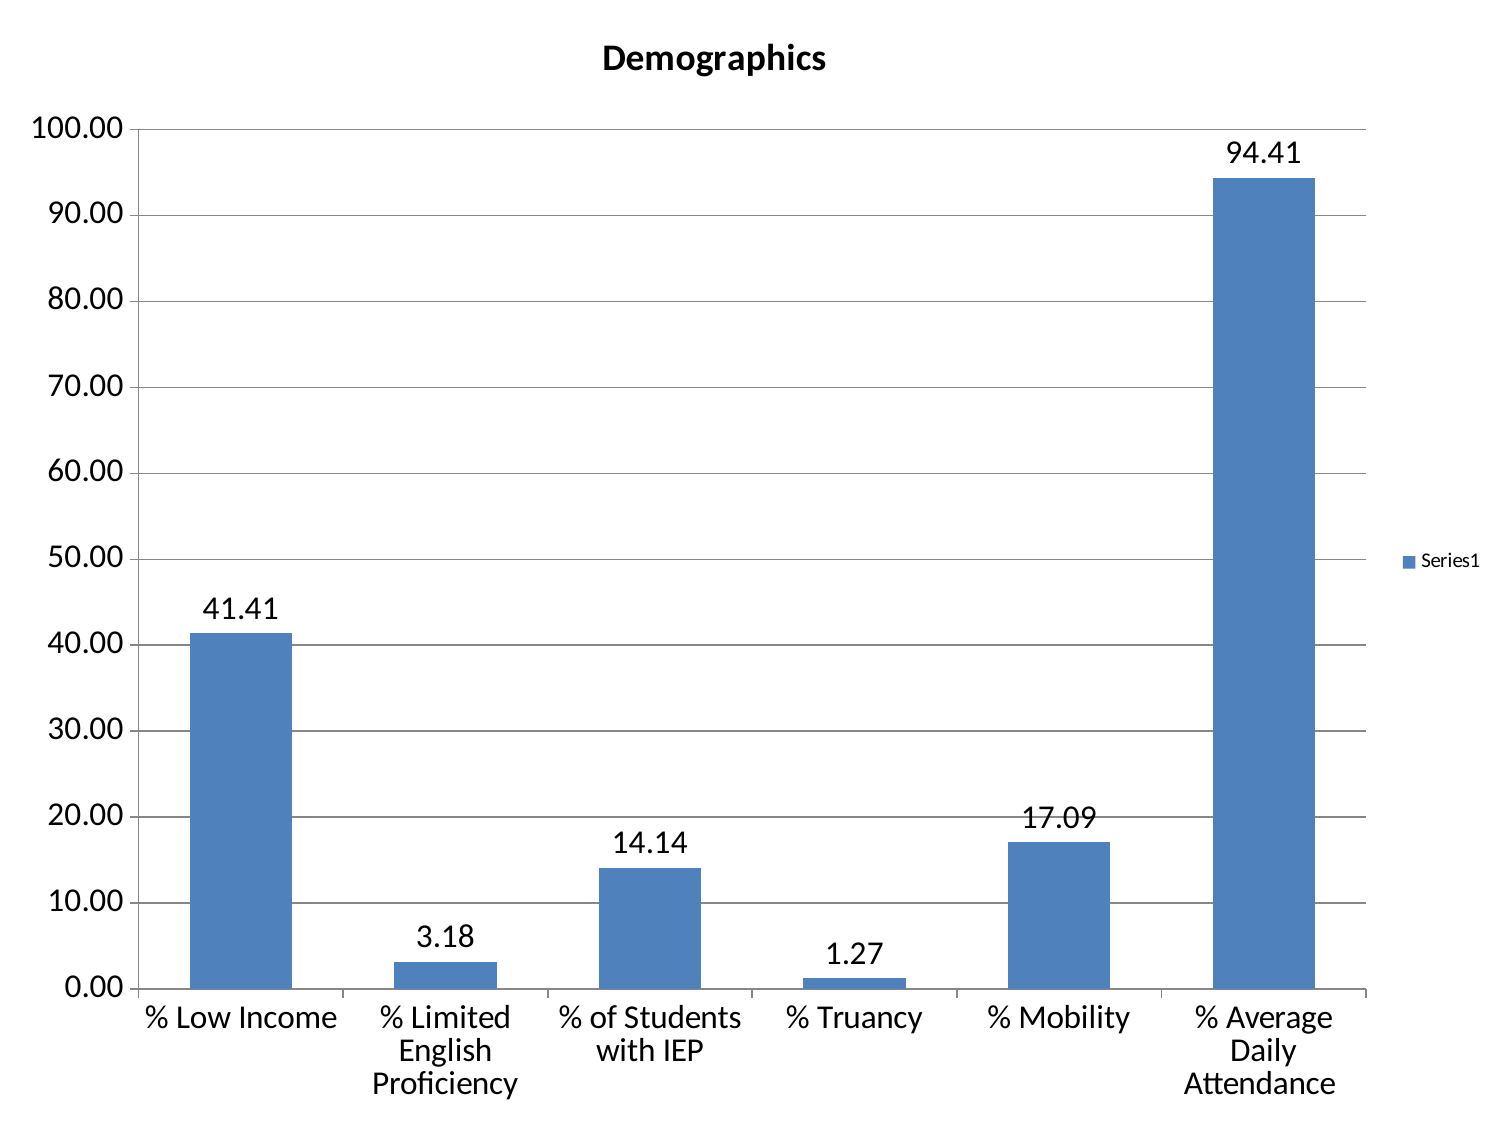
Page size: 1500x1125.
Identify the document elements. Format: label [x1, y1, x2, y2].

chart [0, 0, 1500, 1125]
